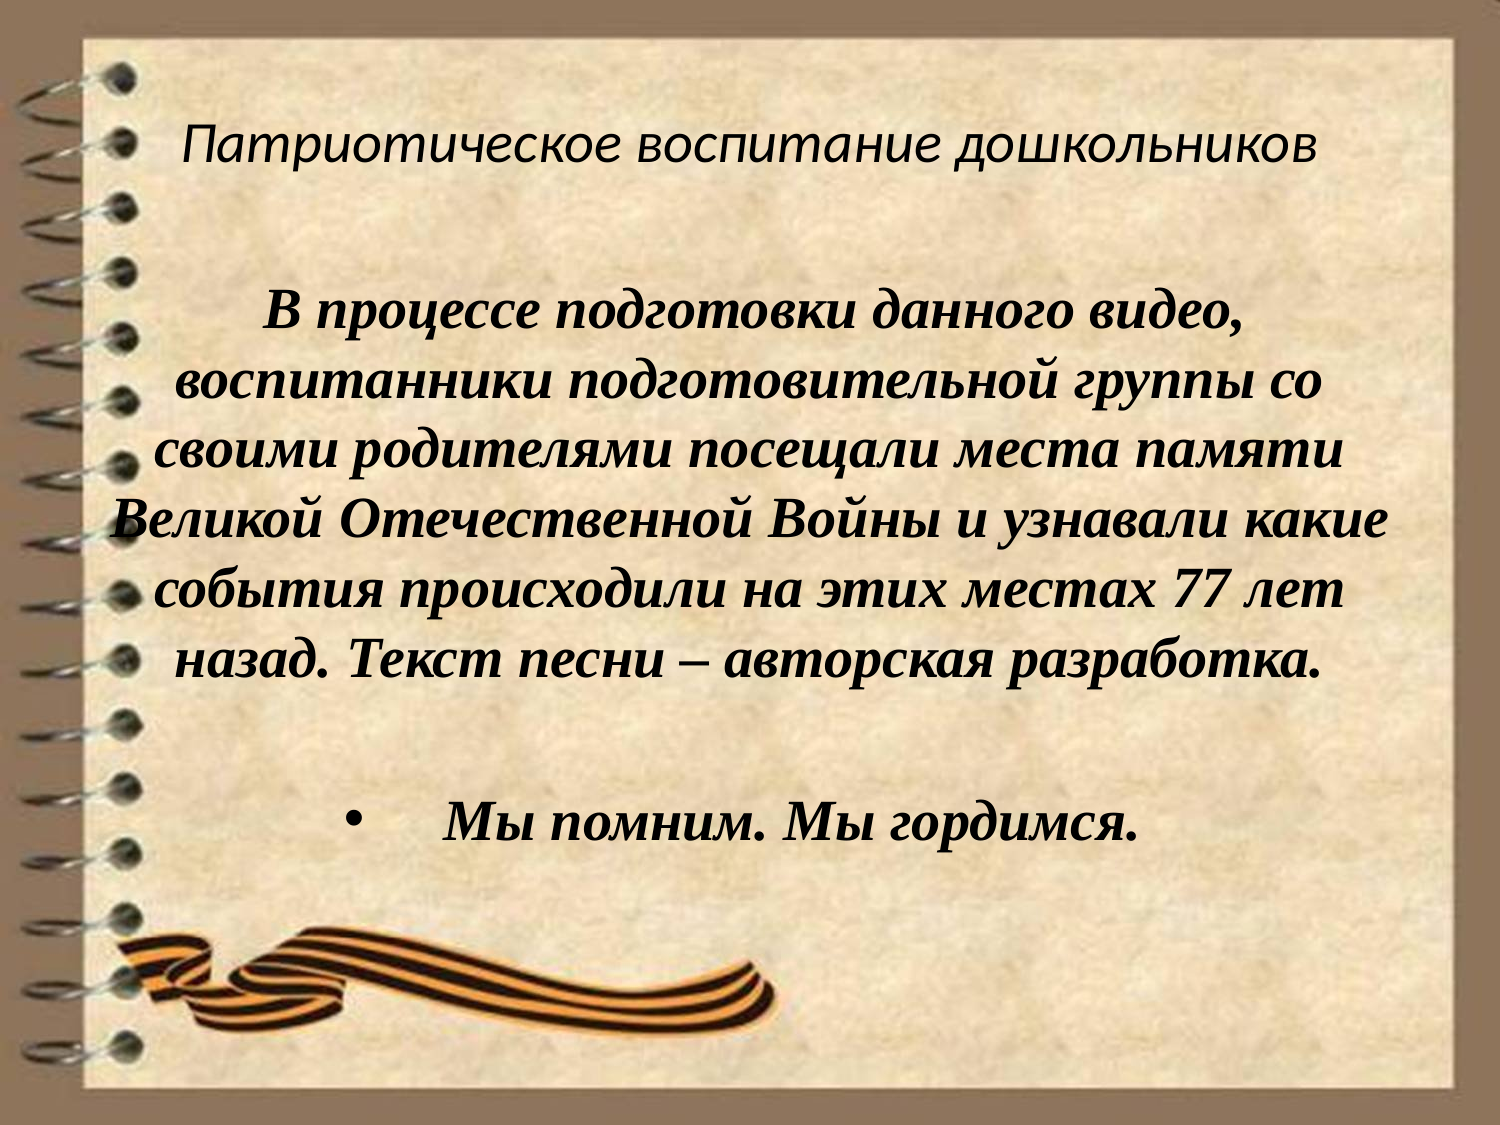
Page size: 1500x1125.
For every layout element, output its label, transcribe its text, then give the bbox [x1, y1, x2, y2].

title Патриотическое воспитание дошкольников [75, 45, 1425, 233]
list В процессе подготовки данного видео, воспитанники подготовительной группы со своими родителями посещали места памяти Великой Отечественной Войны и узнавали какие события происходили на этих местах 77 лет назад. Текст песни – авторская разработка. Мы помним. Мы гордимся. [75, 262, 1425, 1005]
picture [0, 0, 1500, 1125]
